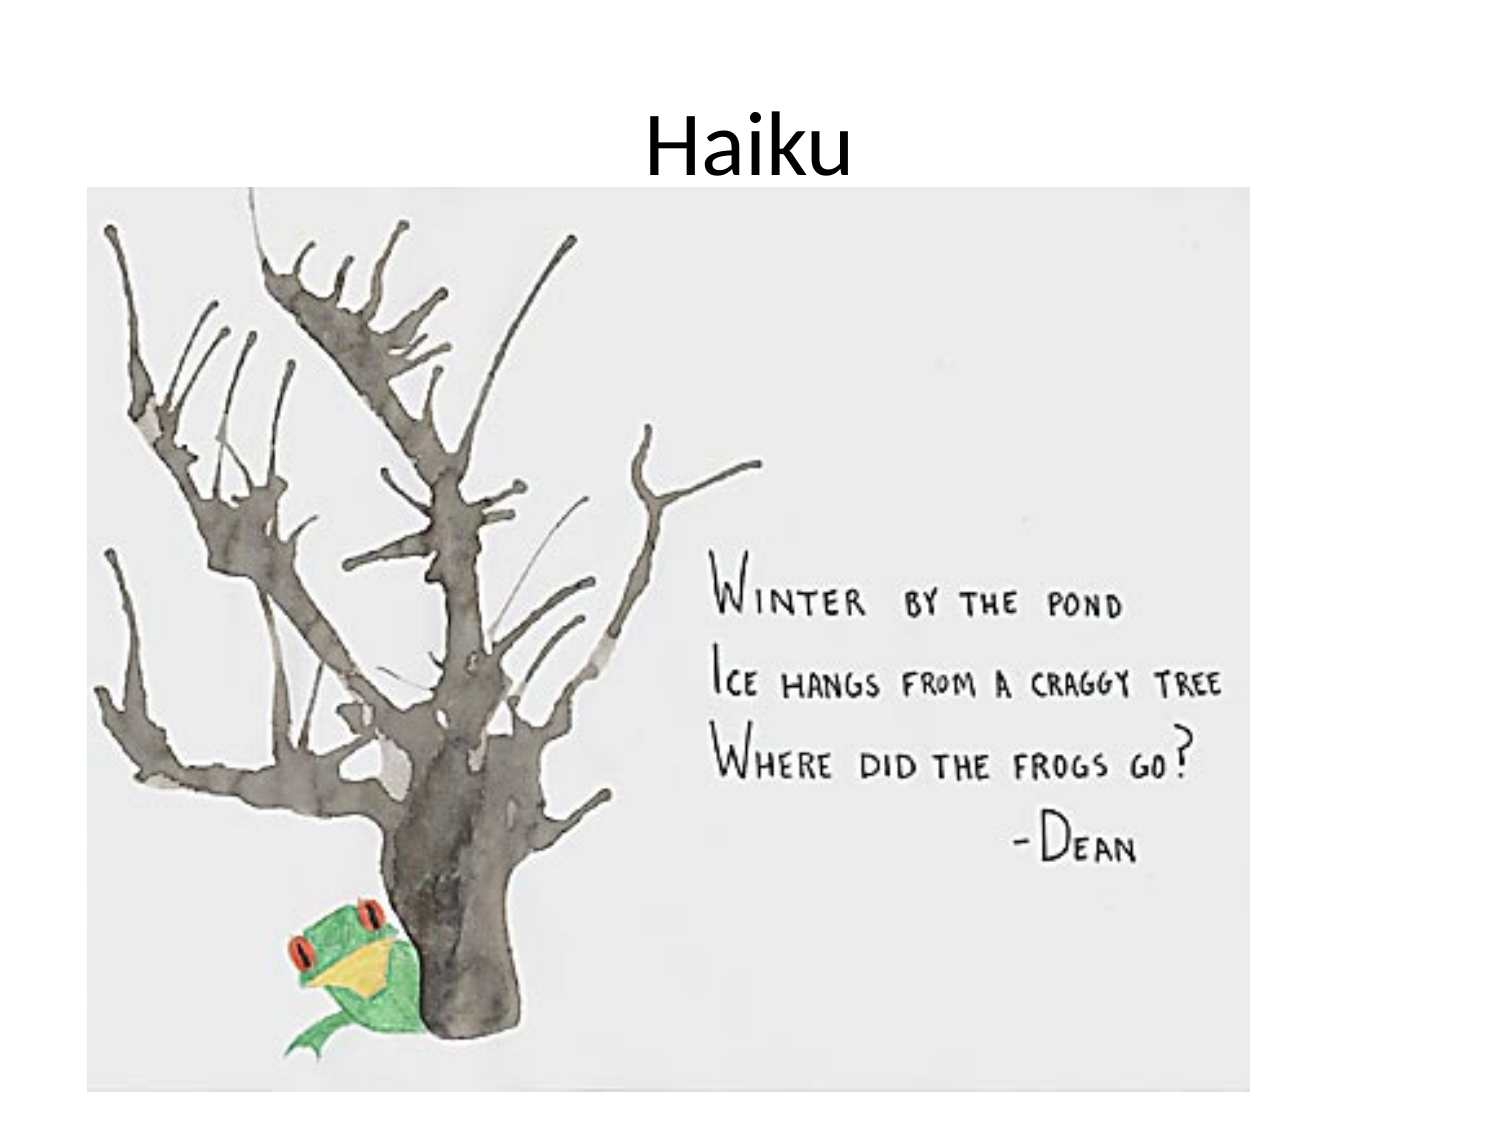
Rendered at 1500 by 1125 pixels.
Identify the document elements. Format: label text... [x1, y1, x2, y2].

title Haiku [75, 45, 1425, 233]
picture [87, 187, 1251, 1092]
